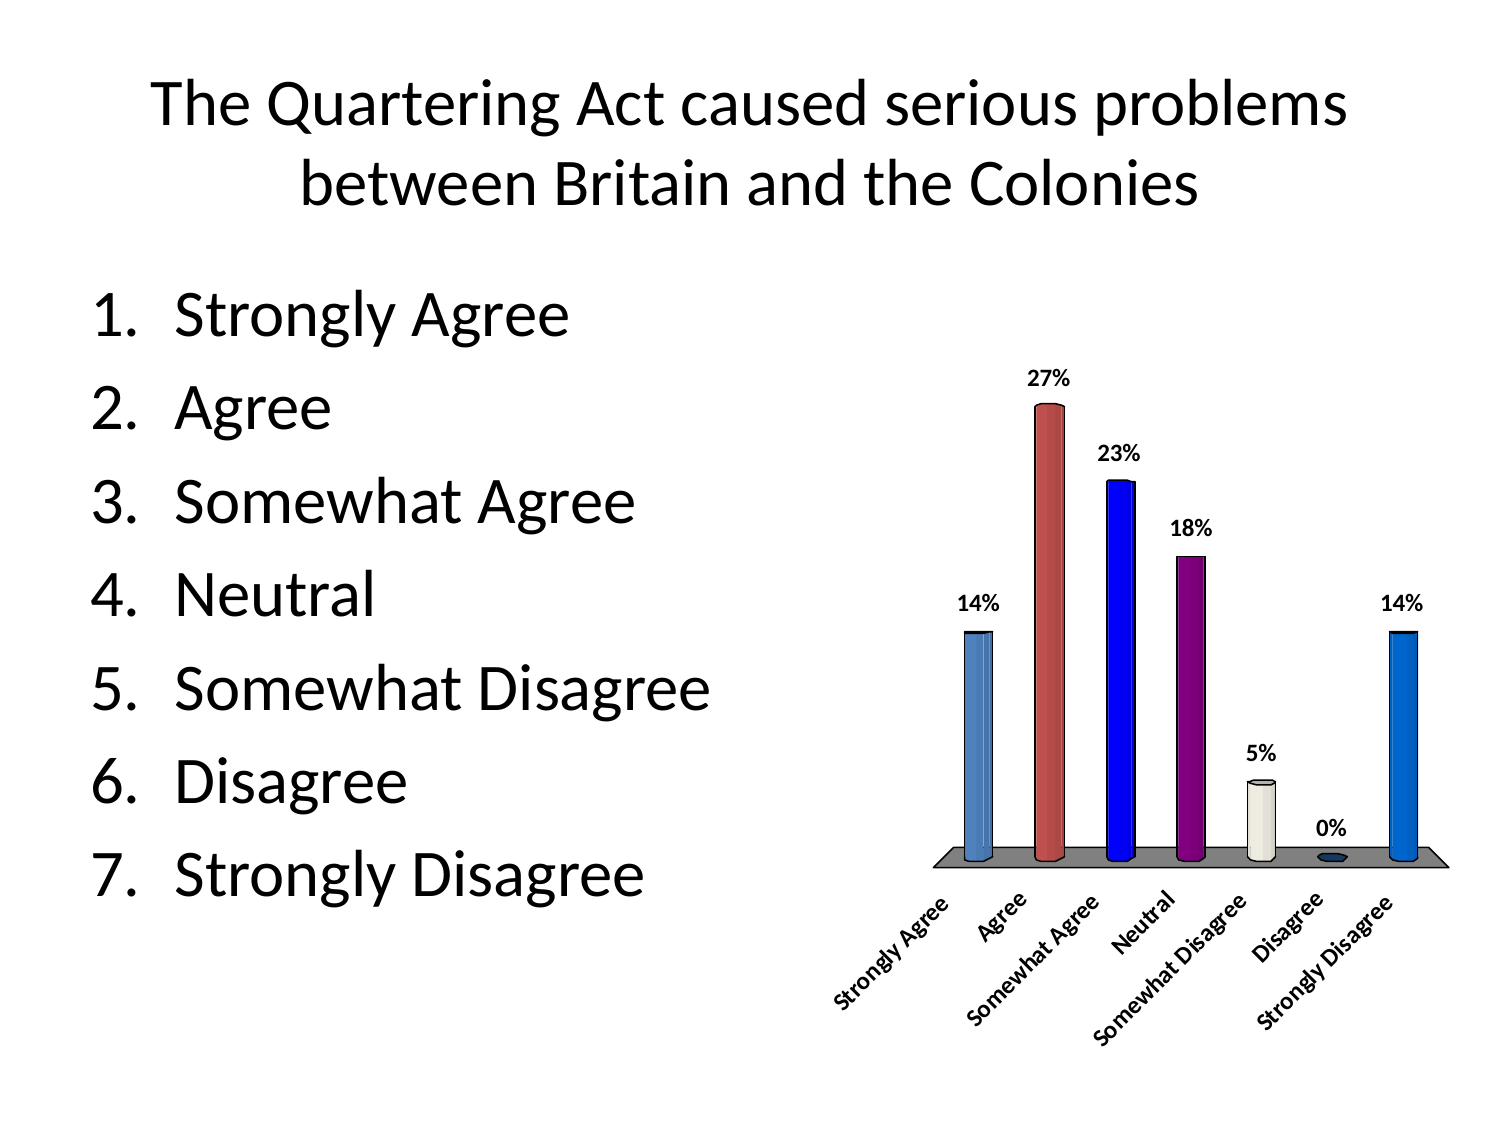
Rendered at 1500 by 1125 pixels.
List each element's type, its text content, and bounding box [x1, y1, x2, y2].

list Strongly Agree Agree Somewhat Agree Neutral Somewhat Disagree Disagree Strongly Disagree [75, 262, 750, 1005]
title The Quartering Act caused serious problems between Britain and the Colonies [75, 45, 1425, 233]
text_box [739, 270, 1490, 1115]
